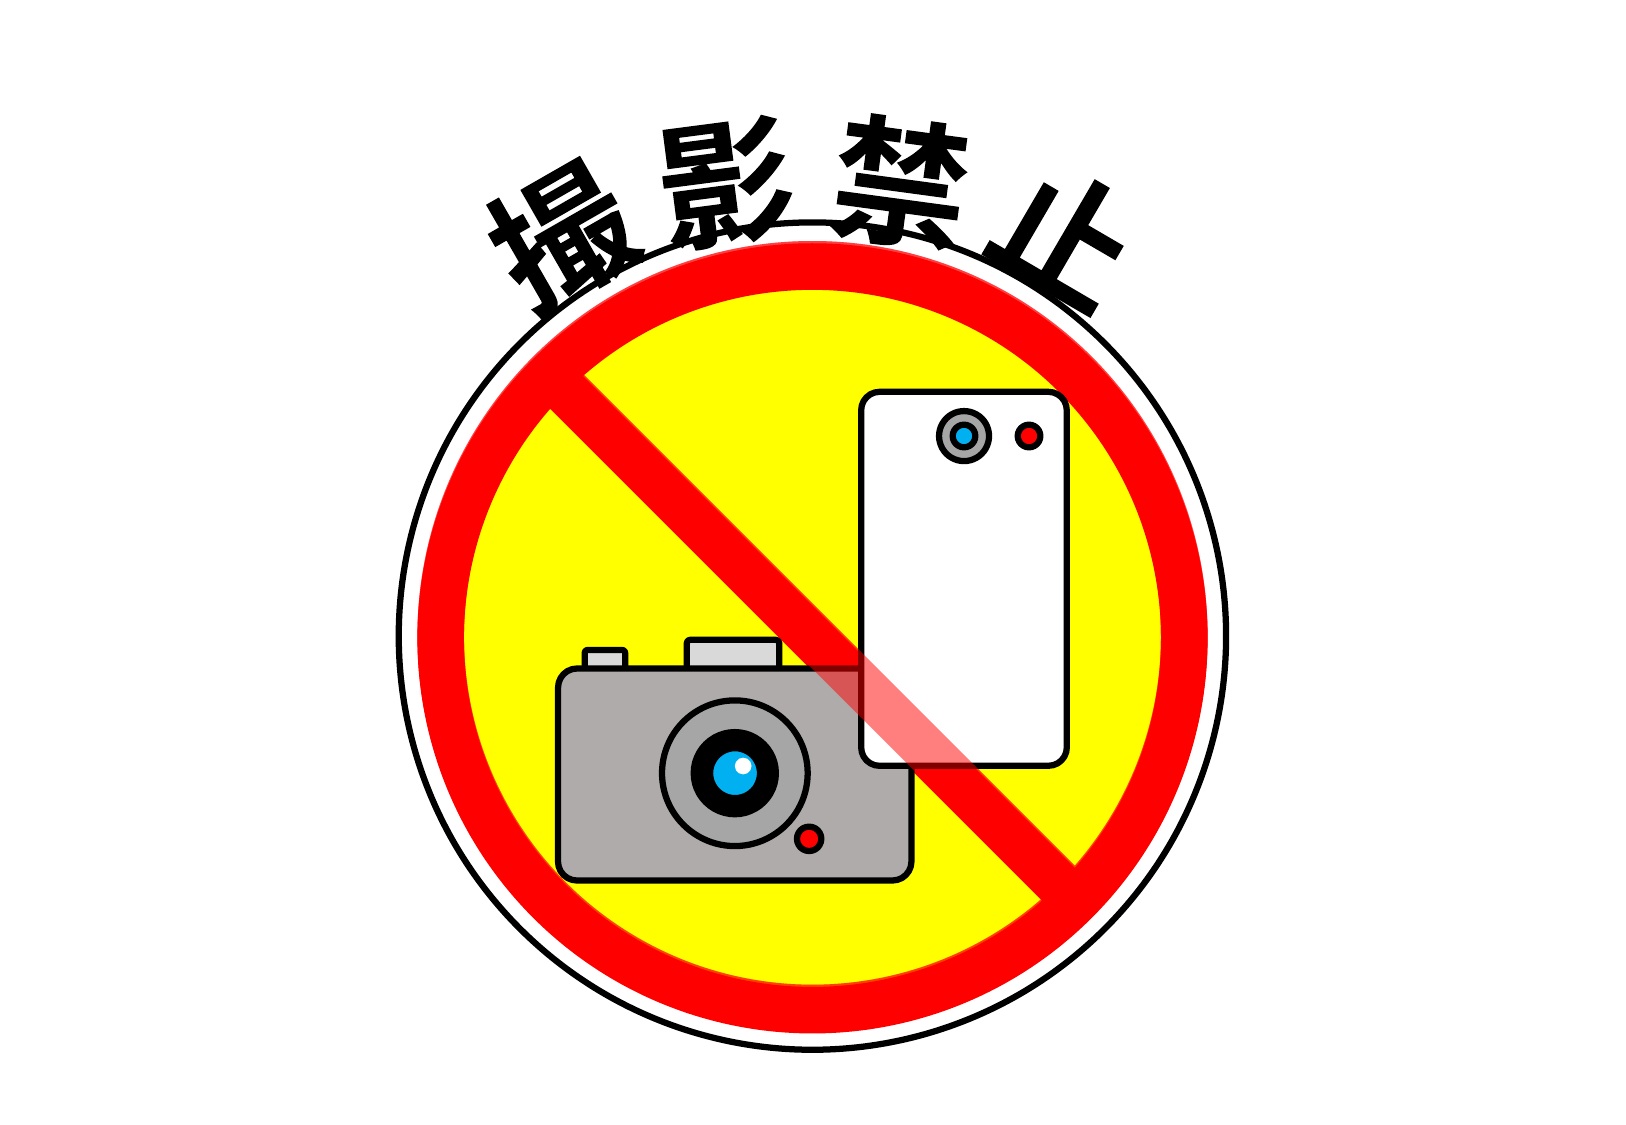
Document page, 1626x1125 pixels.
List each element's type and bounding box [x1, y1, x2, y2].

text_box [398, 172, 1227, 1050]
